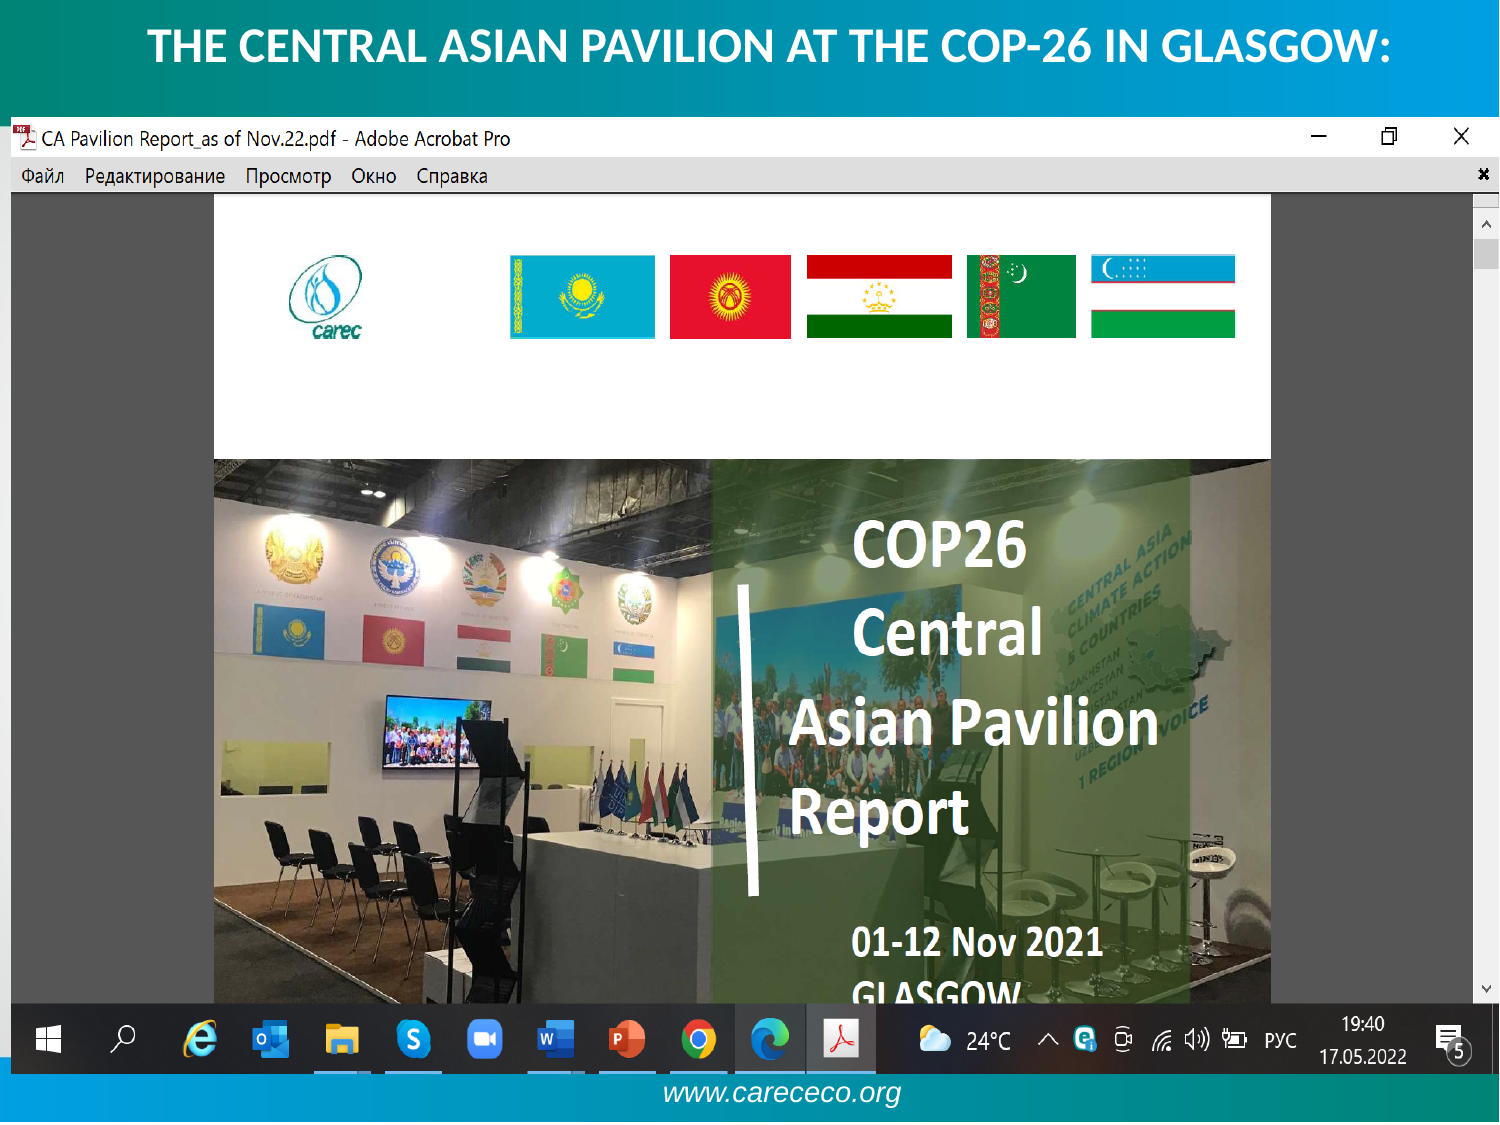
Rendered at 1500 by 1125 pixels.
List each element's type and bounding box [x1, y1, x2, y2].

picture [11, 116, 1499, 1074]
text_box [0, 0, 1499, 1122]
